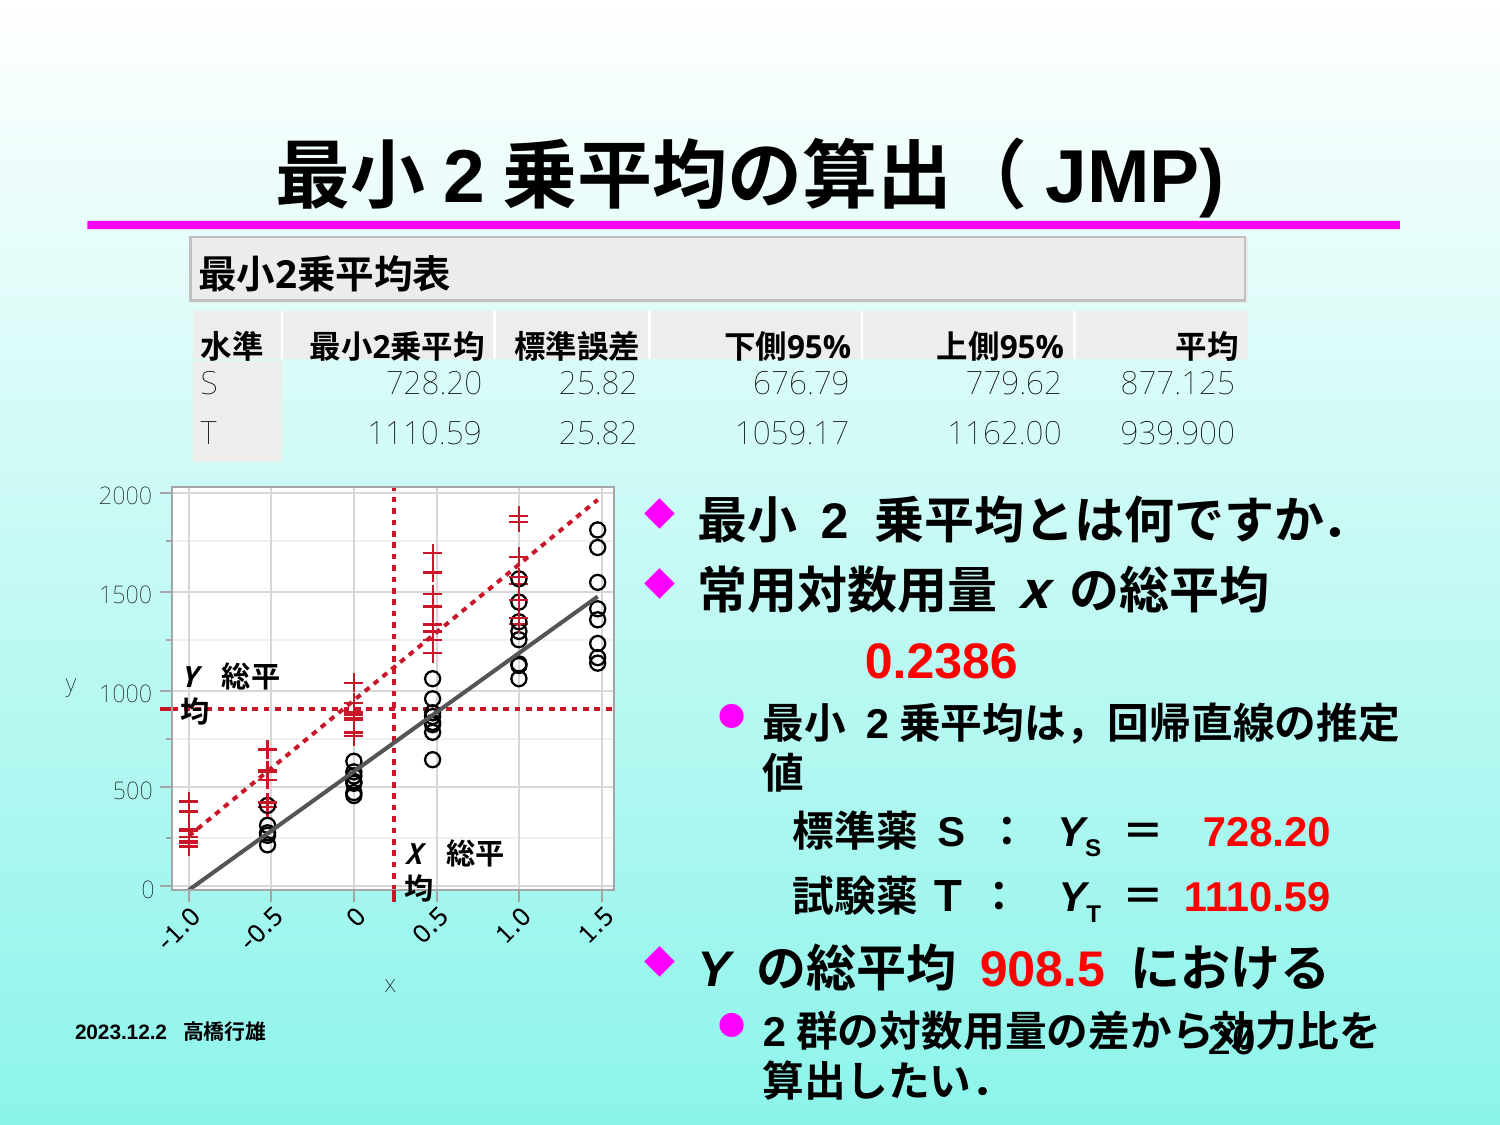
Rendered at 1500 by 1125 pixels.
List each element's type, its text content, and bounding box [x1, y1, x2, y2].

picture [63, 478, 627, 1012]
list 最小 2 乗平均とは何ですか． 常用対数用量 ｘ の総平均 0.2386 最小 2乗平均は，回帰直線の推定値 標準薬 S ： YS ＝ 728.20 試験薬 Ｔ ： YT ＝ 1110.59 Y の総平均 908.5 における 2群の対数用量の差から効力比を算出したい． [626, 480, 1437, 1041]
title 最小2乗平均の算出（JMP) [112, 43, 1388, 225]
picture [153, 229, 1256, 473]
